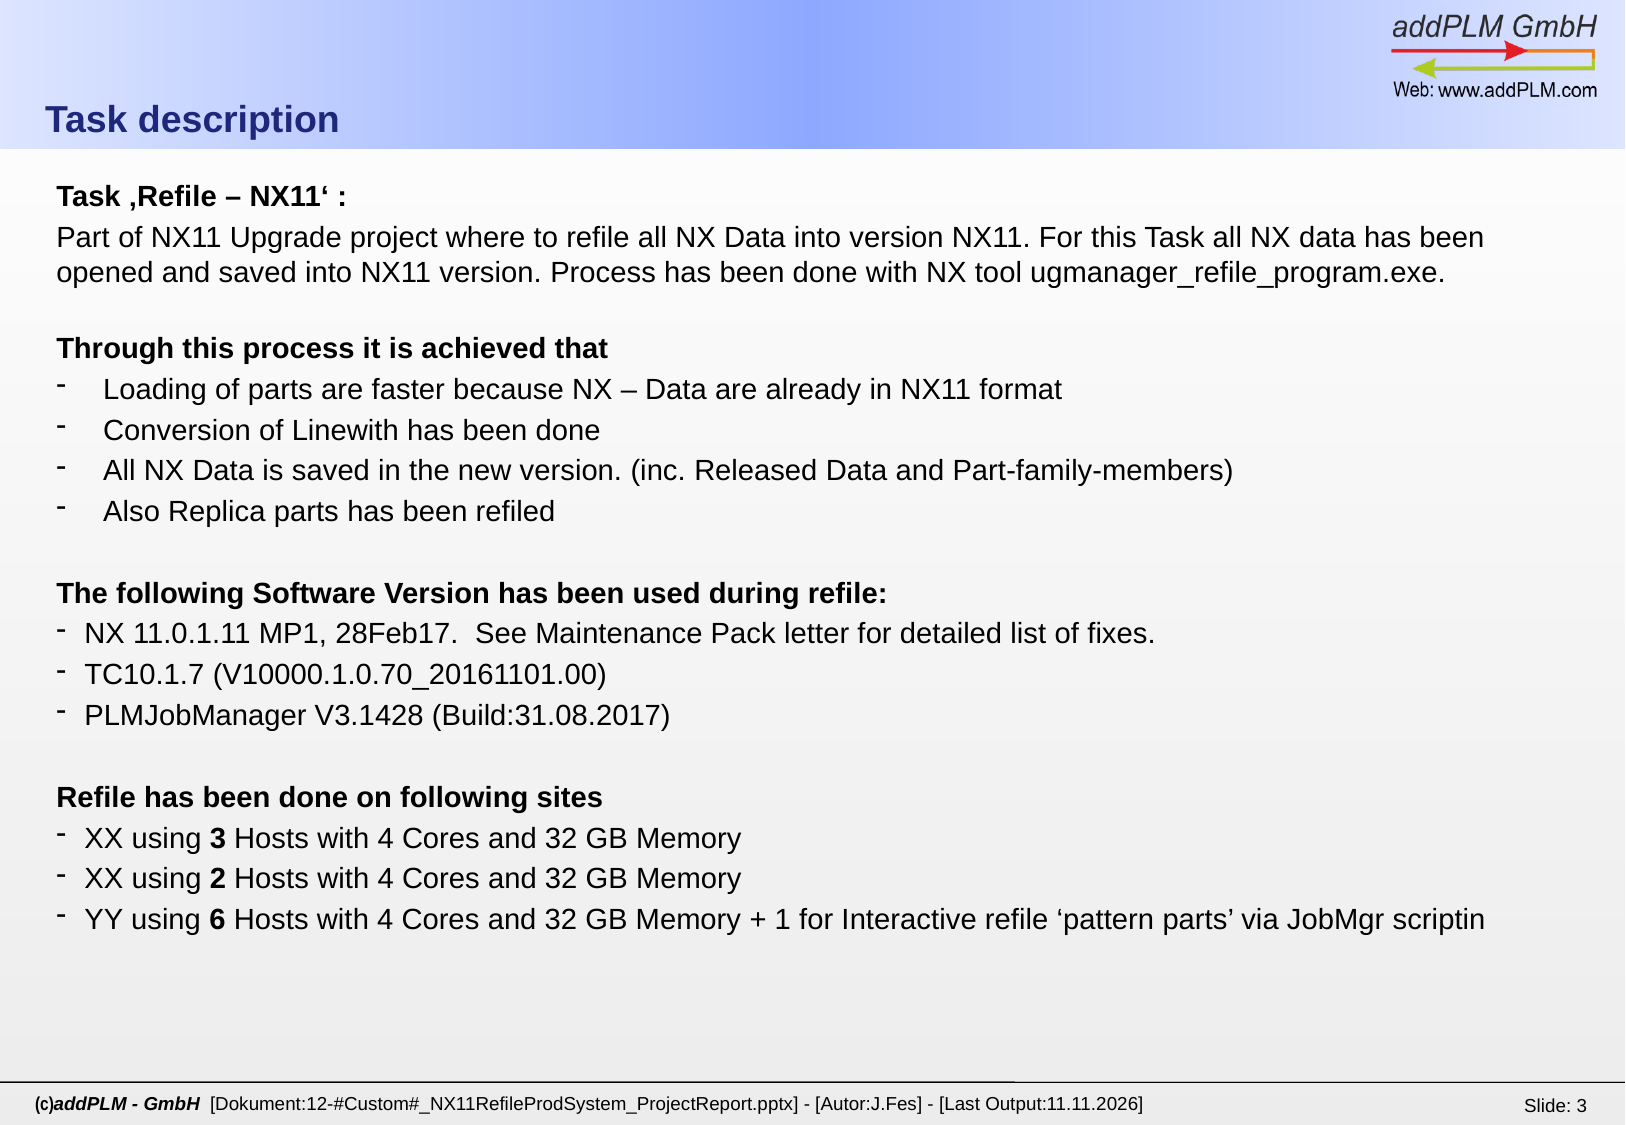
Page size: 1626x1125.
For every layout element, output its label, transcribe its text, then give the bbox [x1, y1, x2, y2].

picture [1391, 14, 1597, 97]
title Task description [45, 67, 1586, 131]
list Task ‚Refile – NX11‘ : Part of NX11 Upgrade project where to refile all NX Data into version NX11. For this Task all NX data has been opened and saved into NX11 version. Process has been done with NX tool ugmanager_refile_program.exe. Through this process it is achieved that Loading of parts are faster because NX – Data are already in NX11 format Conversion of Linewith has been done All NX Data is saved in the new version. (inc. Released Data and Part-family-members) Also Replica parts has been refiled The following Software Version has been used during refile: NX 11.0.1.11 MP1, 28Feb17. See Maintenance Pack letter for detailed list of fixes. TC10.1.7 (V10000.1.0.70_20161101.00) PLMJobManager V3.1428 (Build:31.08.2017) Refile has been done on following sites XX using 3 Hosts with 4 Cores and 32 GB Memory XX using 2 Hosts with 4 Cores and 32 GB Memory YY using 6 Hosts with 4 Cores and 32 GB Memory + 1 for Interactive refile ‘pattern parts’ via JobMgr scriptin [41, 170, 1585, 970]
